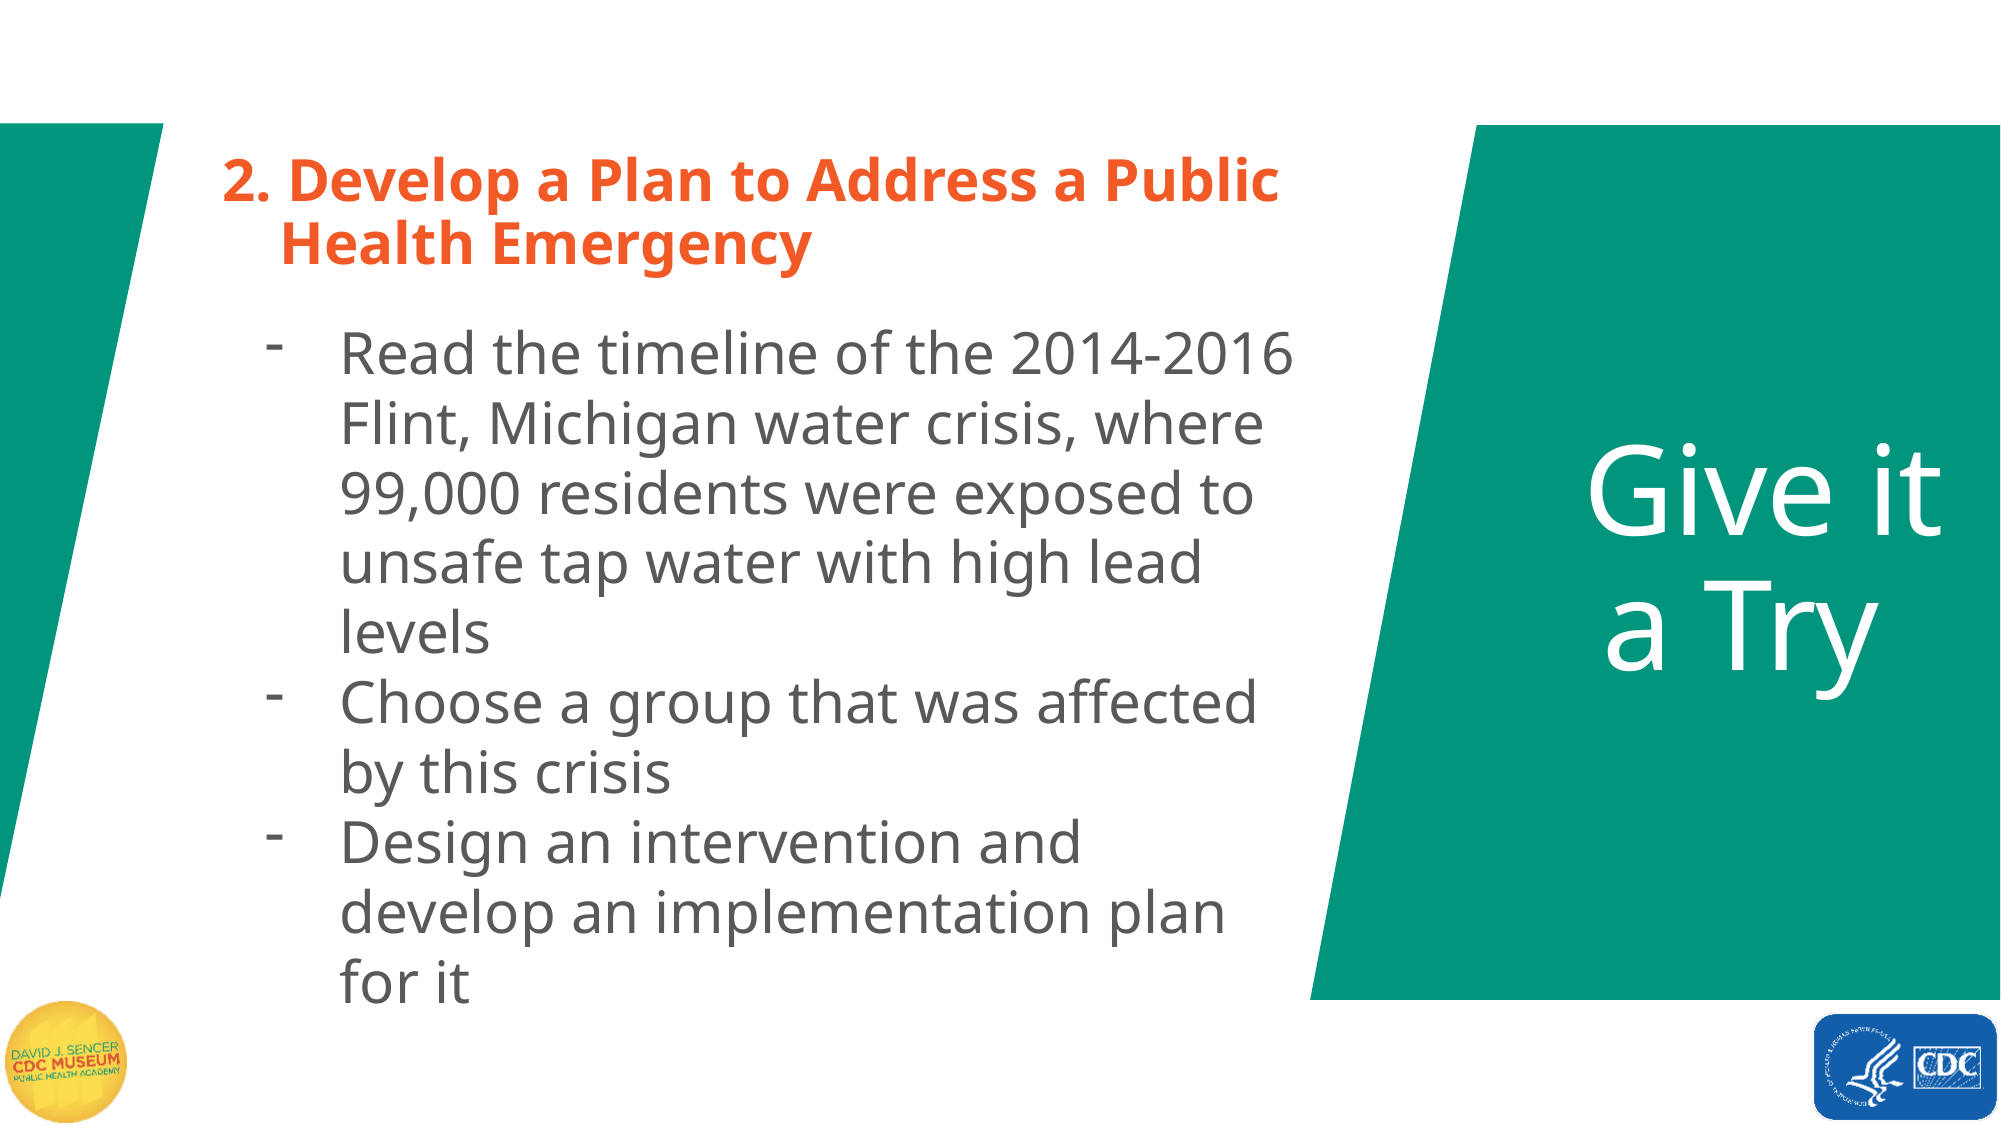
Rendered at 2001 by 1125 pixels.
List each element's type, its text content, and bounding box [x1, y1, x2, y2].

list 2. Develop a Plan to Address a Public Health Emergency [206, 122, 1452, 307]
picture [1801, 1006, 2000, 1125]
title Give it a Try [1473, 306, 1957, 819]
text_box [0, 0, 2000, 1125]
text_box Read the timeline of the 2014-2016 Flint, Michigan water crisis, where 99,000 residents were exposed to unsafe tap water with high lead levels Choose a group that was affected by this crisis Design an intervention and develop an implementation plan for it [250, 308, 1311, 1125]
text_box [1311, 124, 2000, 1001]
picture [4, 1001, 127, 1123]
text_box [0, 122, 165, 902]
